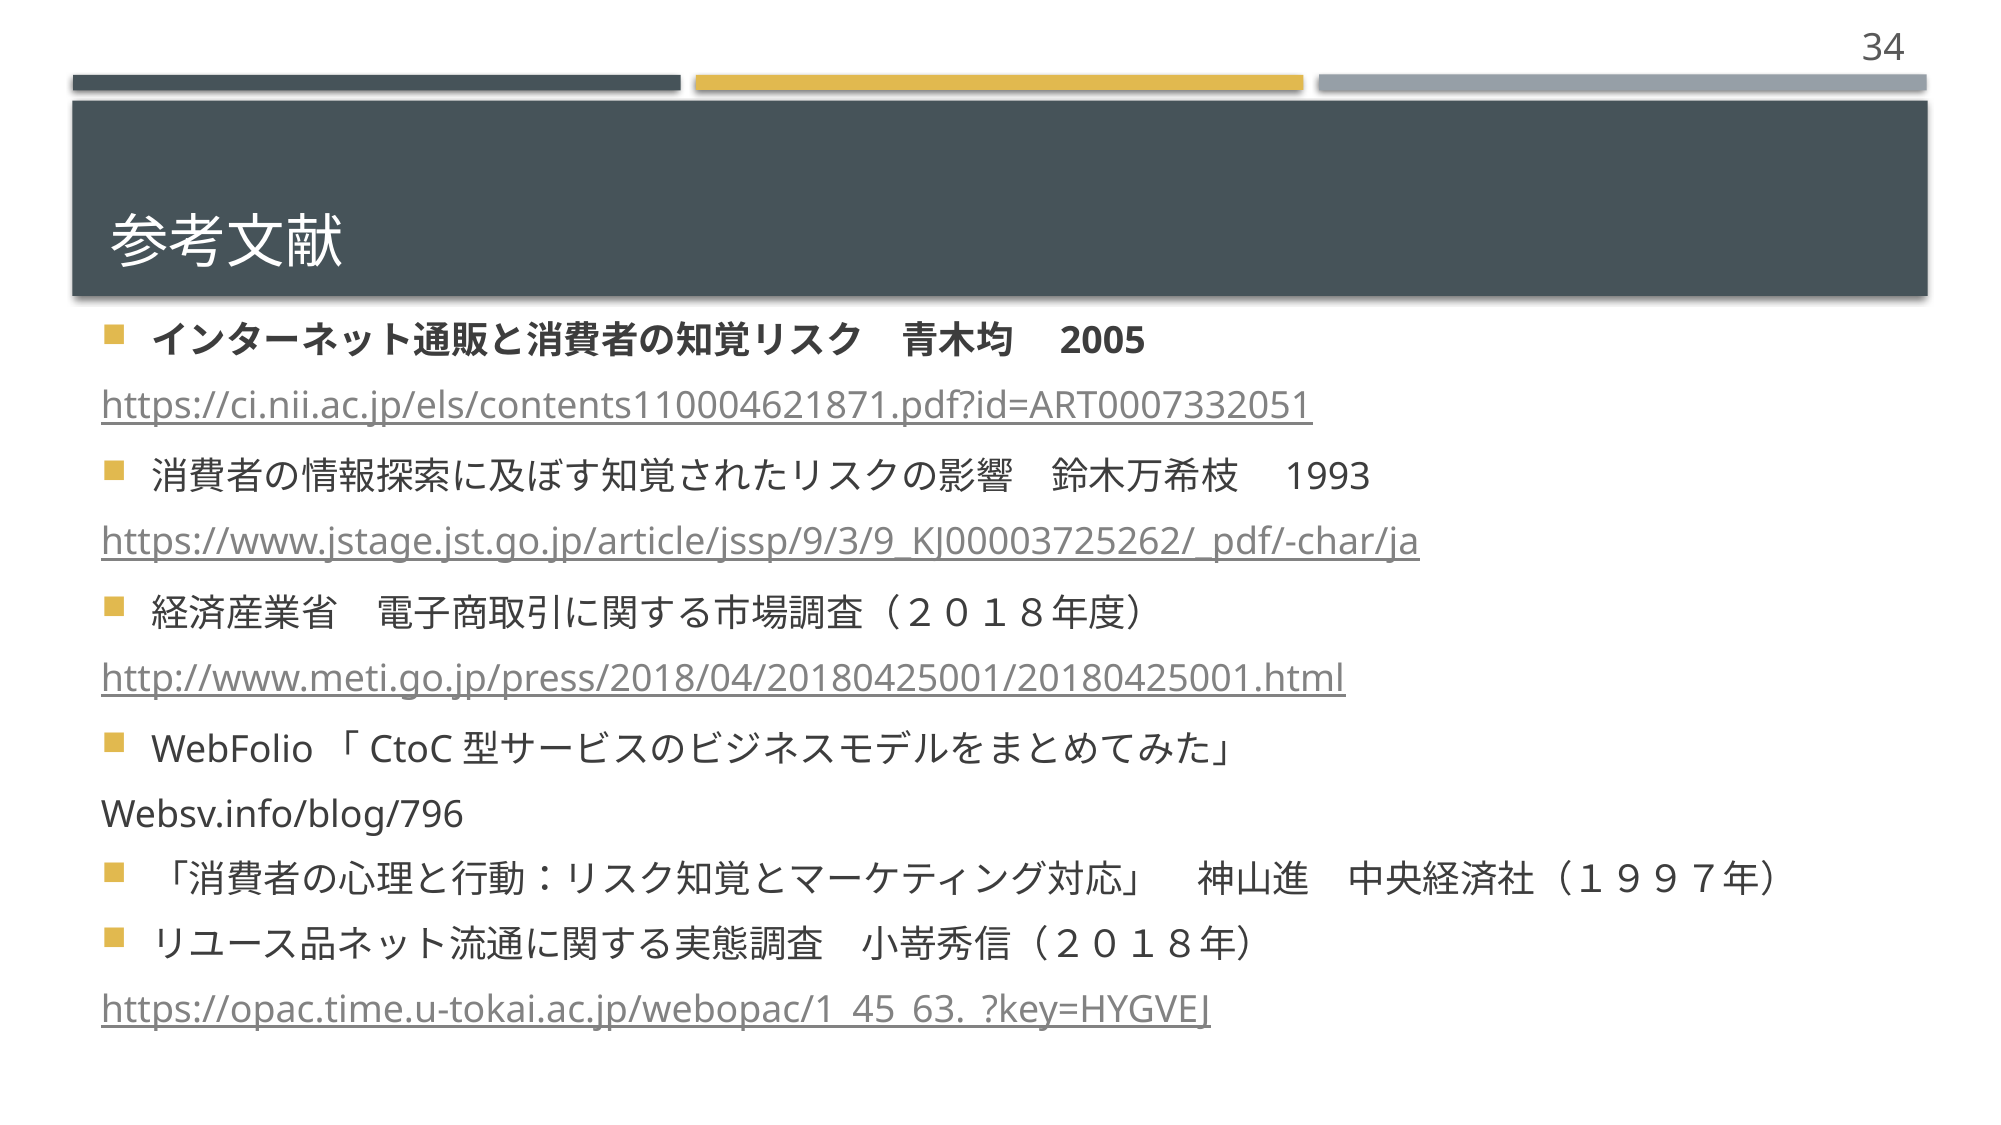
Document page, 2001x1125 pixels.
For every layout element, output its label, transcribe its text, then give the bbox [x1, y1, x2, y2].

list インターネット通販と消費者の知覚リスク 青木均 2005 https://ci.nii.ac.jp/els/contents110004621871.pdf?id=ART0007332051 消費者の情報探索に及ぼす知覚されたリスクの影響 鈴木万希枝 1993 https://www.jstage.jst.go.jp/article/jssp/9/3/9_KJ00003725262/_pdf/-char/ja 経済産業省 電子商取引に関する市場調査（２０１８年度） http://www.meti.go.jp/press/2018/04/20180425001/20180425001.html WebFolio「CtoC型サービスのビジネスモデルをまとめてみた」 Websv.info/blog/796 「消費者の心理と行動：リスク知覚とマーケティング対応」 神山進 中央経済社（１９９７年） リユース品ネット流通に関する実態調査 小嵜秀信（２０１８年） https://opac.time.u-tokai.ac.jp/webopac/1_45_63._?key=HYGVEJ [85, 374, 1962, 978]
title 参考文献 [95, 115, 1905, 282]
slide_number 34 [1747, 19, 1920, 79]
